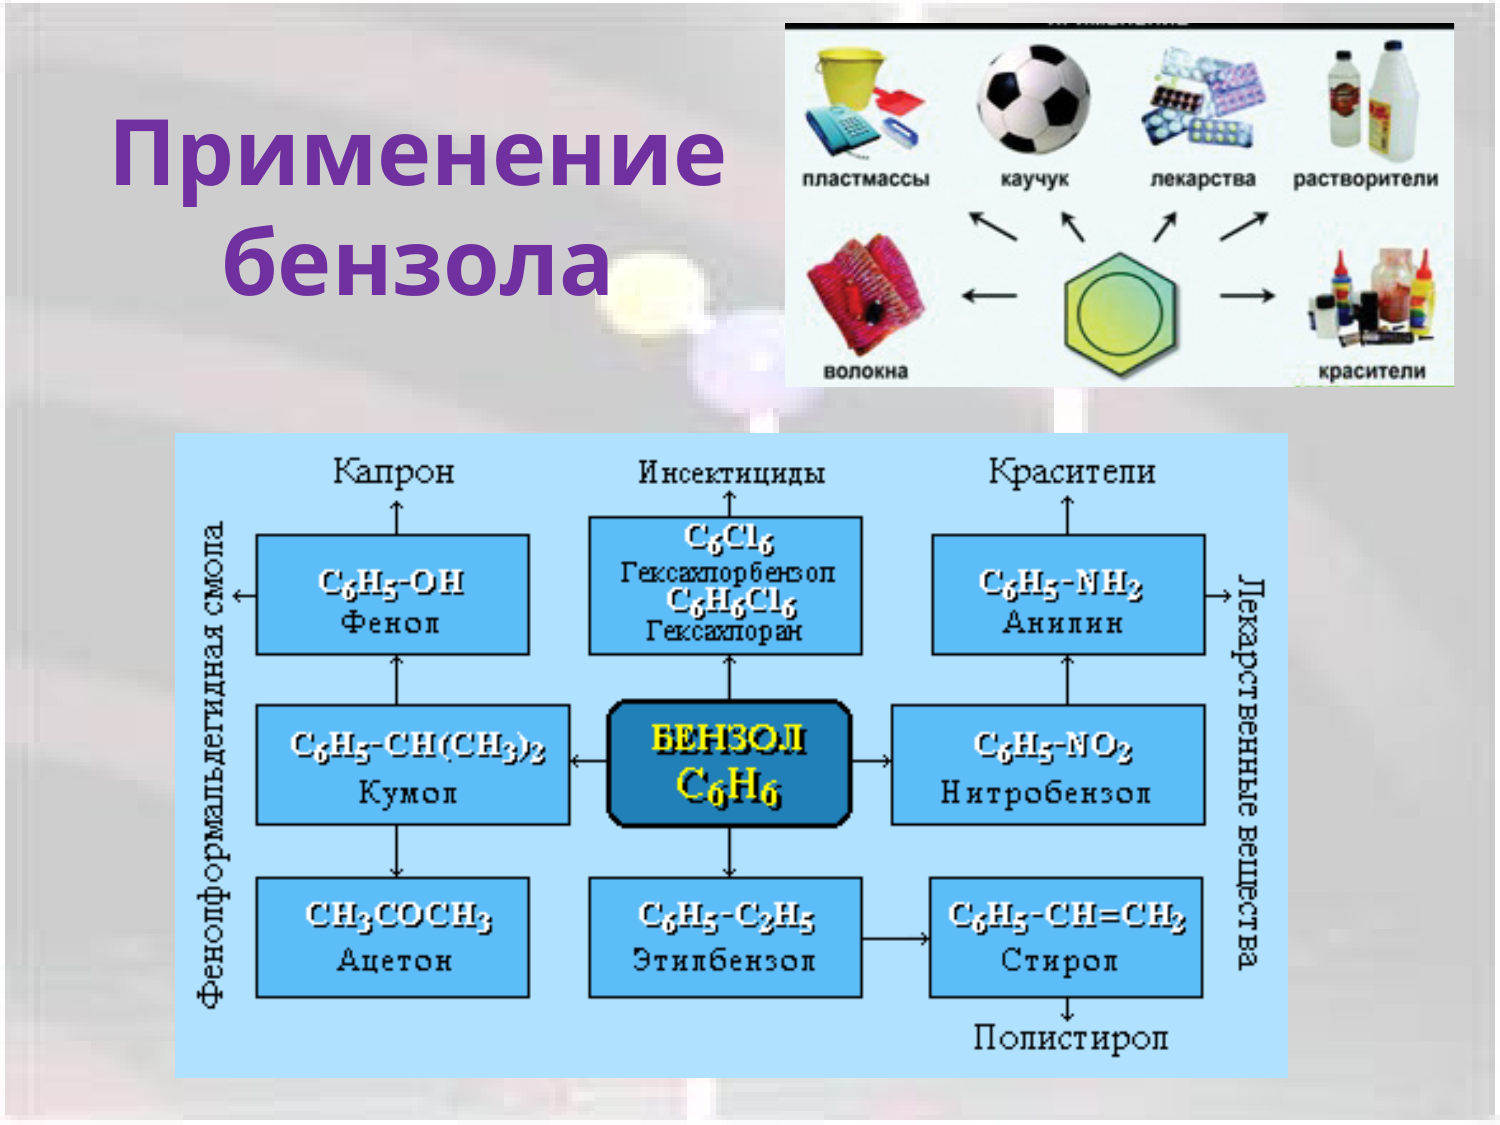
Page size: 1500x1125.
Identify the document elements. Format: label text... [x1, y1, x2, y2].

title Применение бензола [75, 45, 762, 364]
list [175, 433, 1288, 1079]
picture [0, 0, 1500, 1125]
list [784, 23, 1455, 387]
